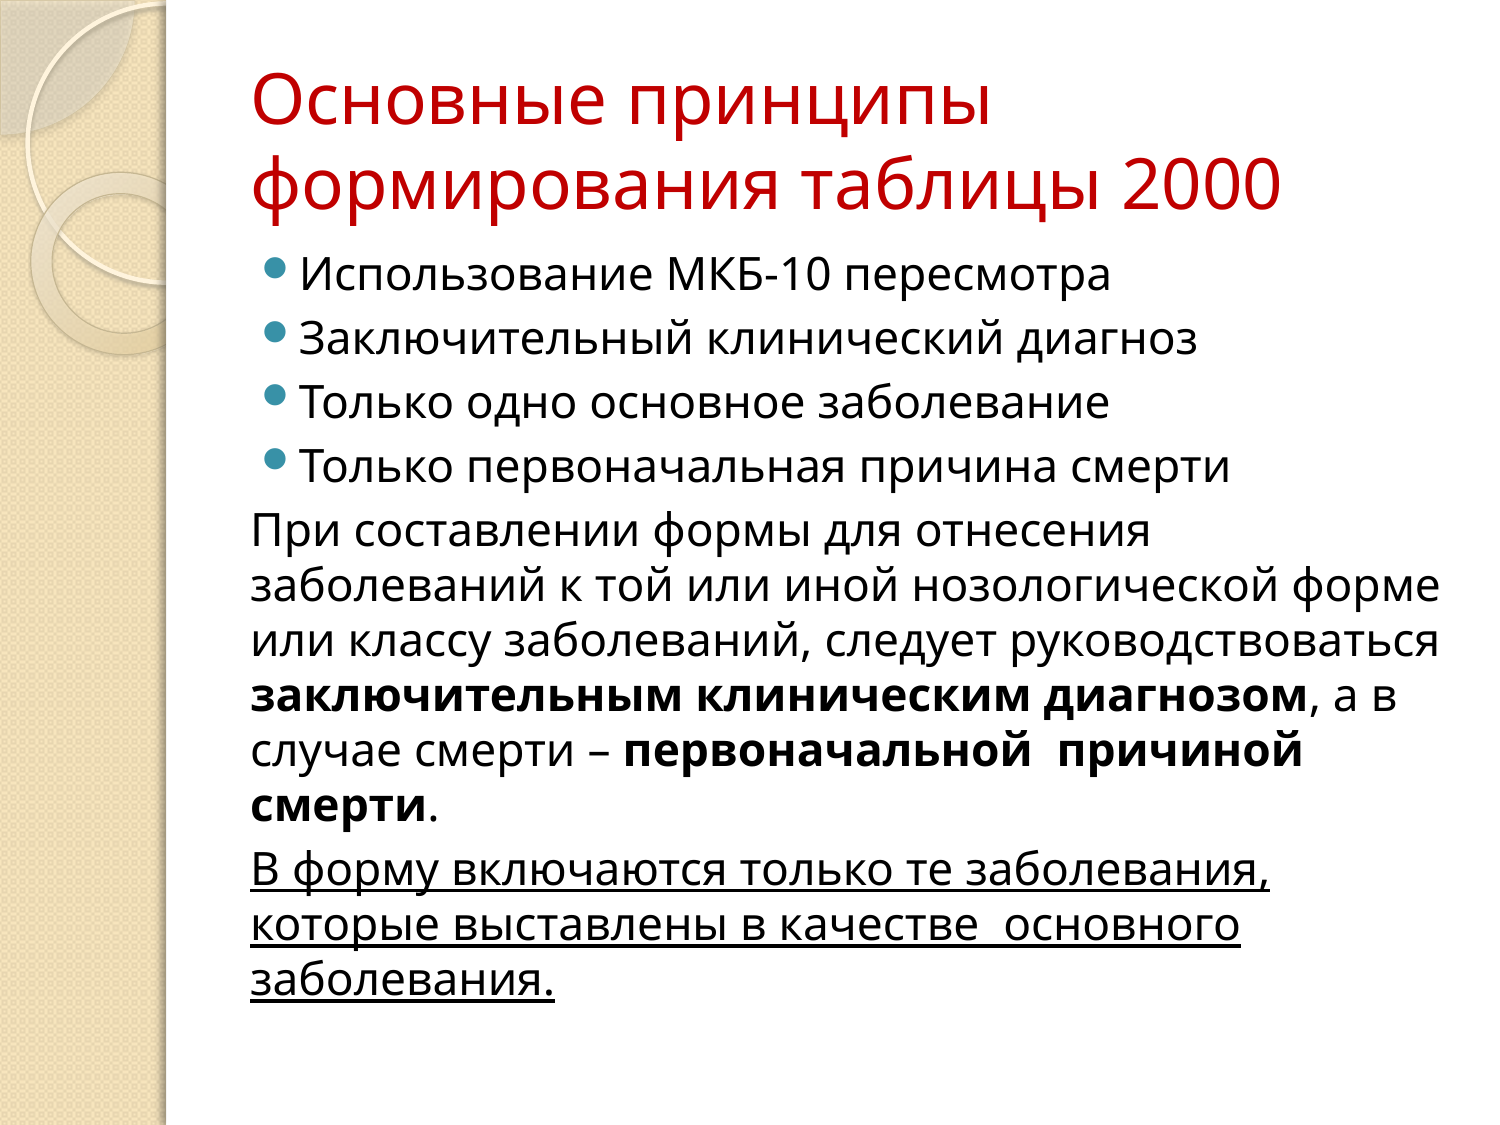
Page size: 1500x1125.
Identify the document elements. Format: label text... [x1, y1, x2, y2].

list Использование МКБ-10 пересмотра Заключительный клинический диагноз Только одно основное заболевание Только первоначальная причина смерти При составлении формы для отнесения заболеваний к той или иной нозологической форме или классу заболеваний, следует руководствоваться заключительным клиническим диагнозом, а в случае смерти – первоначальной причиной смерти. В форму включаются только те заболевания, которые выставлены в качестве основного заболевания. [235, 237, 1466, 1025]
title Основные принципы формирования таблицы 2000 [235, 45, 1466, 233]
